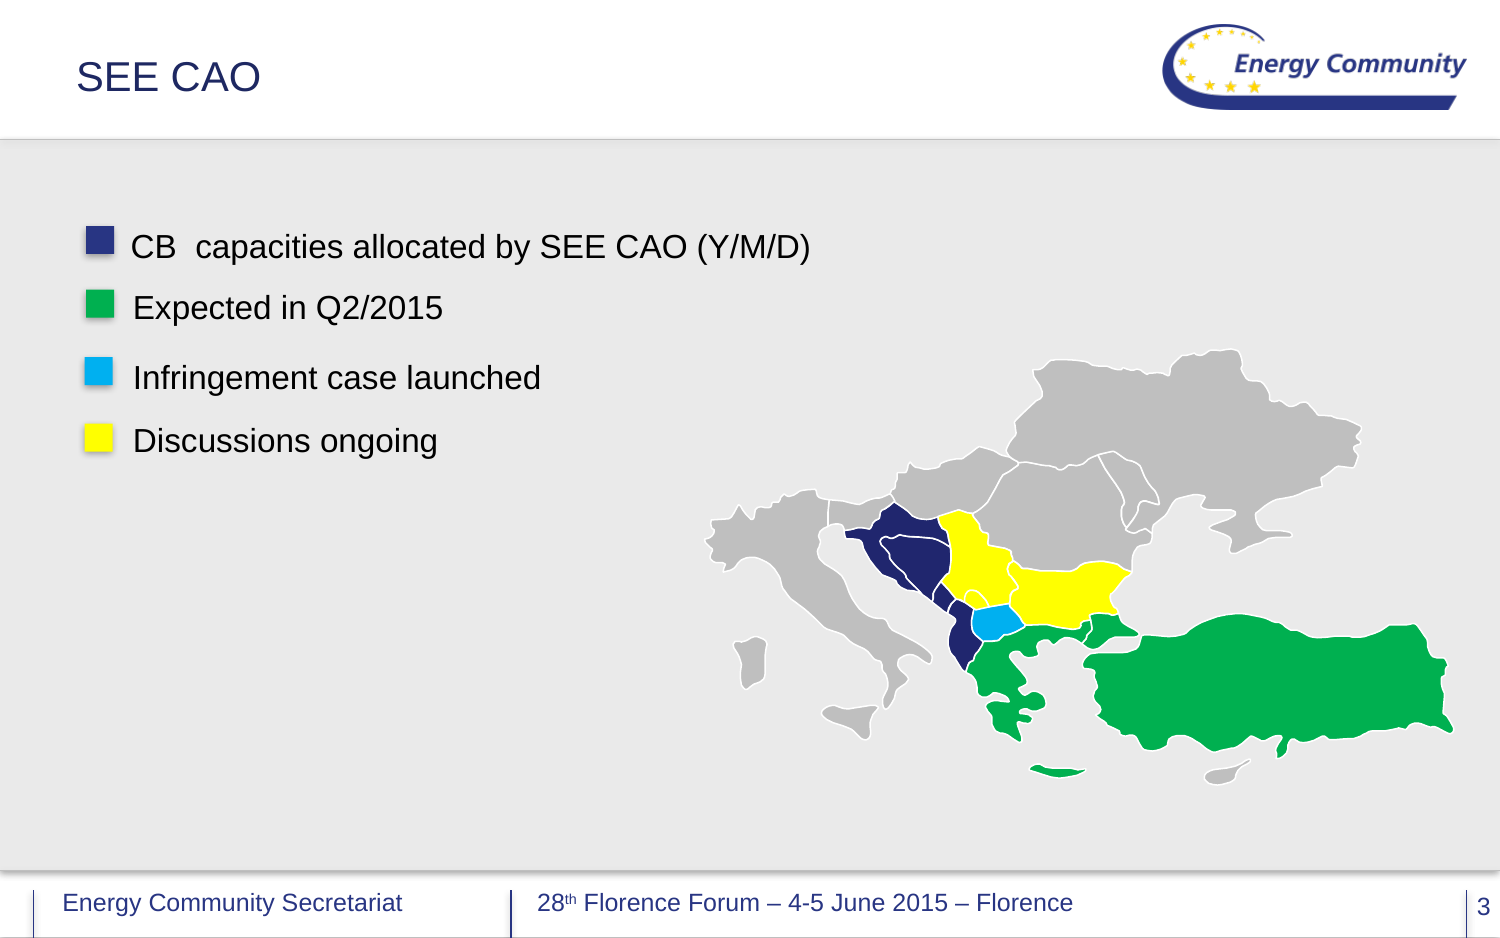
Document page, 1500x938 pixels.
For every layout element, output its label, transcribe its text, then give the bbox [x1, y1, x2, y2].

text_box [1204, 759, 1251, 786]
text_box [971, 604, 1025, 642]
text_box [821, 705, 879, 740]
text_box [965, 620, 1092, 743]
text_box [1098, 452, 1159, 527]
text_box [85, 225, 115, 255]
title SEE CAO [60, 42, 1227, 122]
text_box [1082, 613, 1454, 759]
text_box [1008, 560, 1133, 629]
text_box [843, 503, 950, 595]
text_box [881, 536, 951, 603]
text_box [932, 582, 956, 614]
text_box [938, 509, 1018, 607]
text_box [829, 493, 895, 531]
text_box [84, 423, 113, 452]
text_box [1006, 348, 1362, 554]
text_box [1029, 763, 1086, 779]
picture [1161, 24, 1467, 110]
slide_number 3 [1421, 882, 1500, 933]
text_box [890, 446, 1018, 520]
text_box Discussions ongoing [118, 411, 914, 466]
text_box [84, 356, 113, 386]
text_box [704, 489, 933, 710]
text_box CB capacities allocated by SEE CAO (Y/M/D) [115, 217, 912, 273]
text_box [973, 456, 1153, 572]
text_box [964, 590, 989, 610]
text_box Expected in Q2/2015 [118, 279, 914, 334]
text_box [85, 289, 115, 318]
footer 28th Florence Forum – 4-5 June 2015 – Florence [522, 879, 1302, 930]
text_box [948, 600, 982, 672]
text_box Infringement case launched [118, 348, 914, 404]
